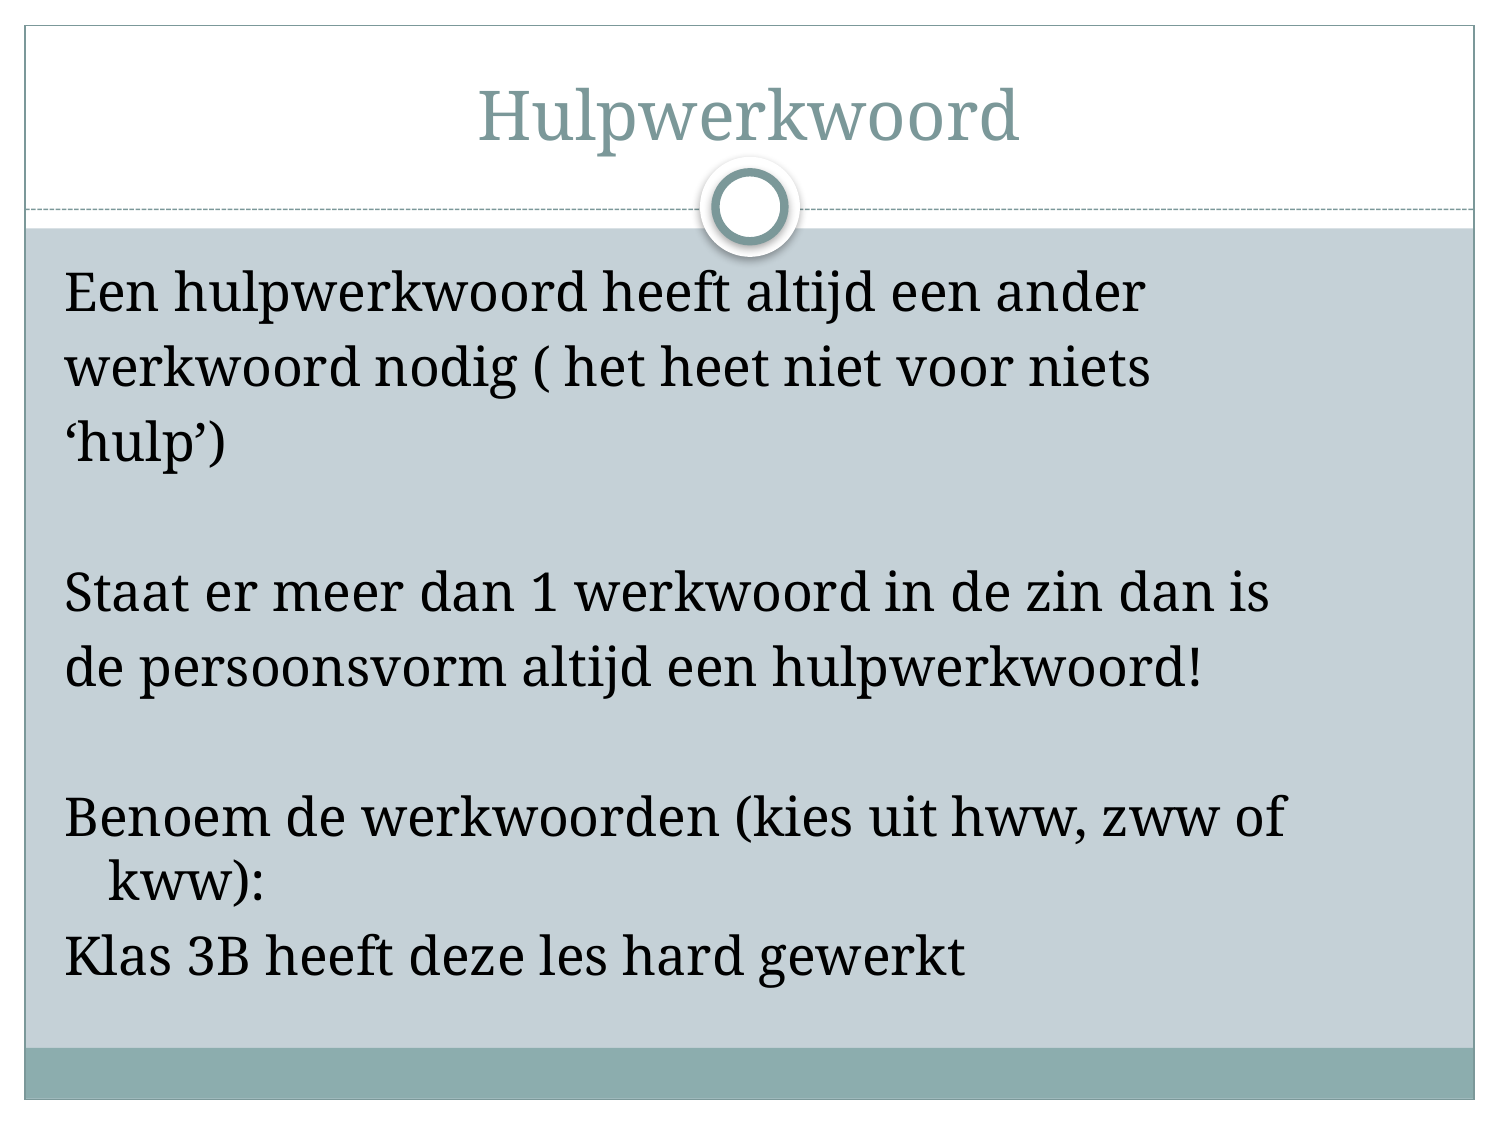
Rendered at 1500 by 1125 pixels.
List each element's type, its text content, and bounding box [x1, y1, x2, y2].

title Hulpwerkwoord [49, 37, 1450, 162]
list Een hulpwerkwoord heeft altijd een ander werkwoord nodig ( het heet niet voor niets ‘hulp’) Staat er meer dan 1 werkwoord in de zin dan is de persoonsvorm altijd een hulpwerkwoord! Benoem de werkwoorden (kies uit hww, zww of kww): Klas 3B heeft deze les hard gewerkt [49, 250, 1445, 1001]
